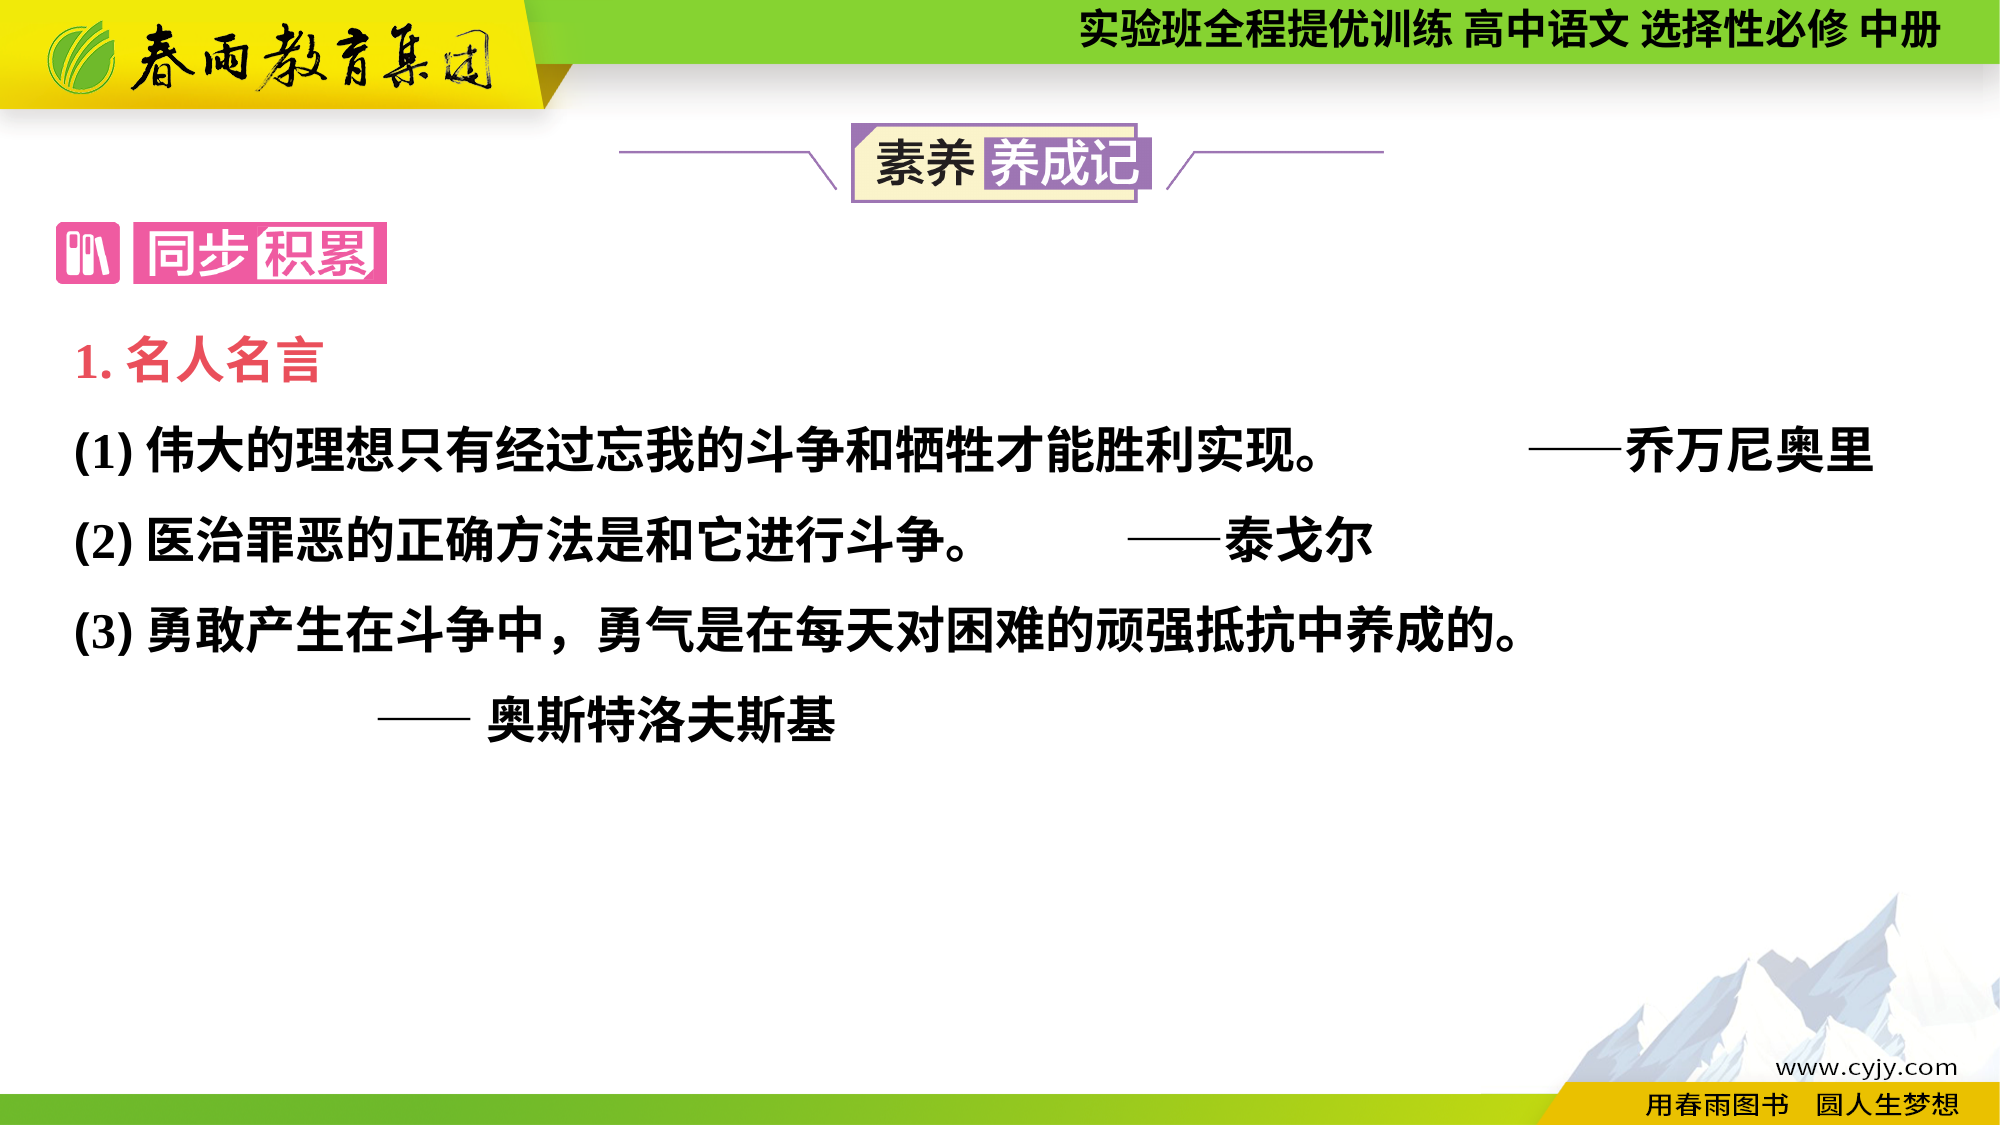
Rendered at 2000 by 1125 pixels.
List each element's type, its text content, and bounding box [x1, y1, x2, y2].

picture [0, 0, 2000, 1125]
list 1.名人名言 (1)伟大的理想只有经过忘我的斗争和牺牲才能胜利实现。 ——乔万尼奥里 (2)医治罪恶的正确方法是和它进行斗争。 ——泰戈尔 (3)勇敢产生在斗争中，勇气是在每天对困难的顽强抵抗中养成的。 ——奥斯特洛夫斯基 [59, 290, 1944, 749]
